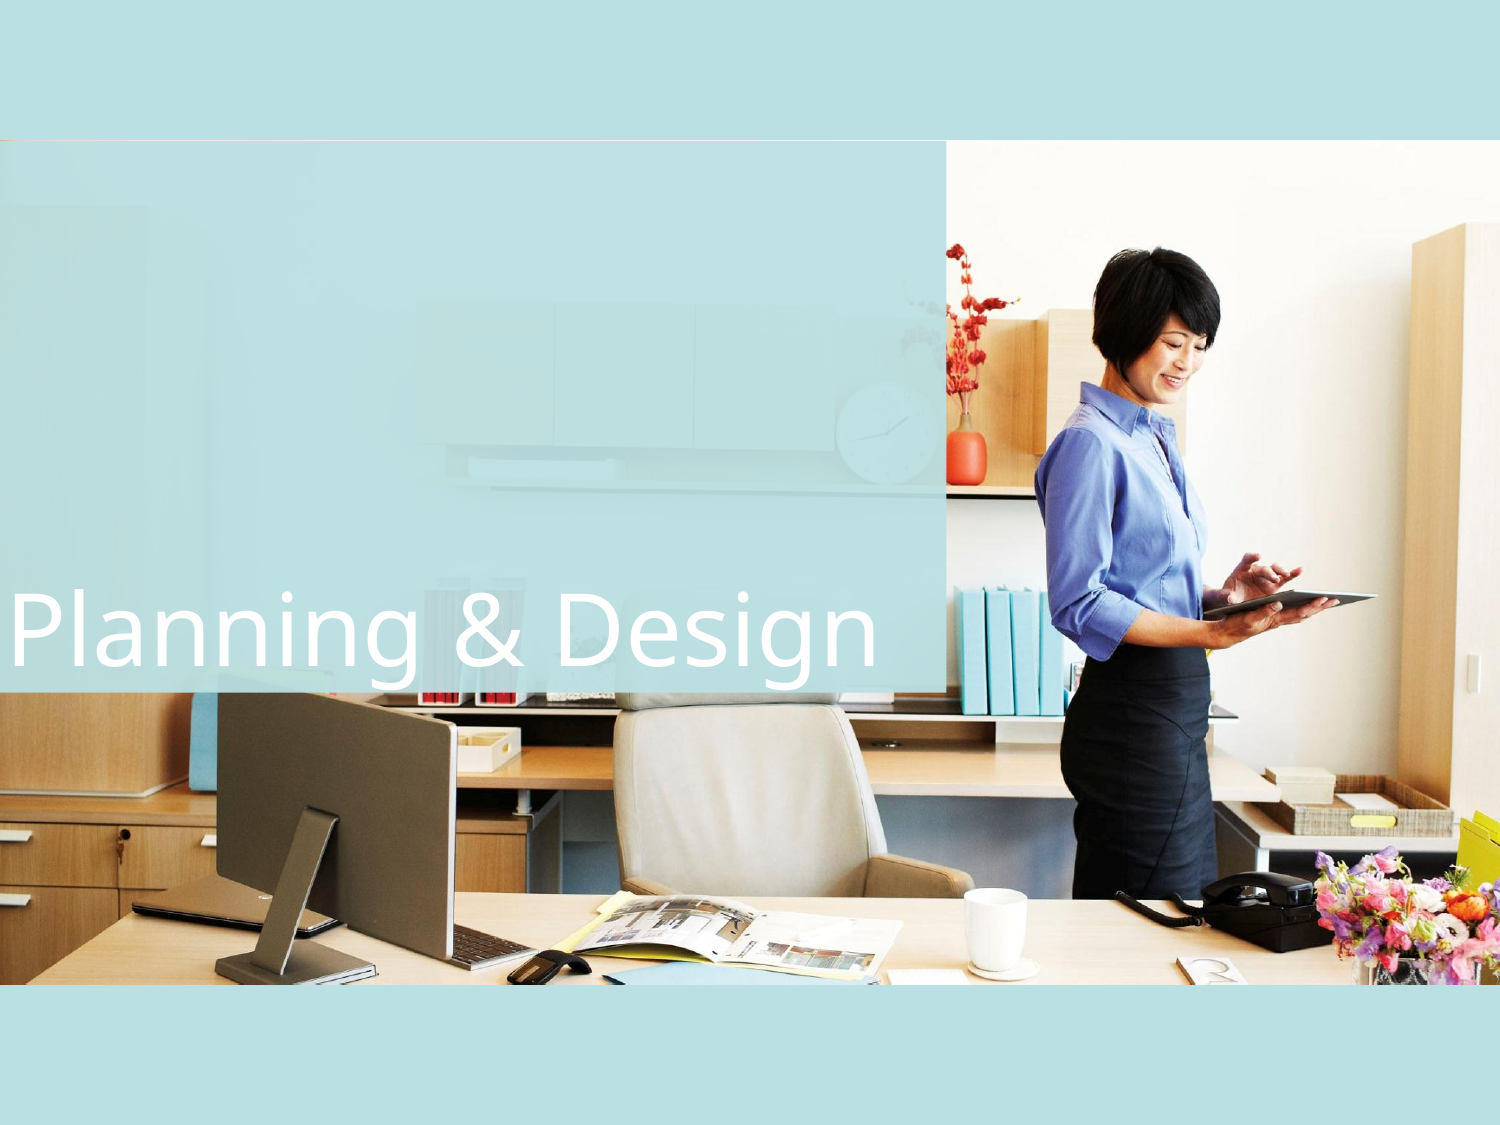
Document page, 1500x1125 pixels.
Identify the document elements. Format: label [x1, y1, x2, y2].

picture [0, 140, 1500, 985]
